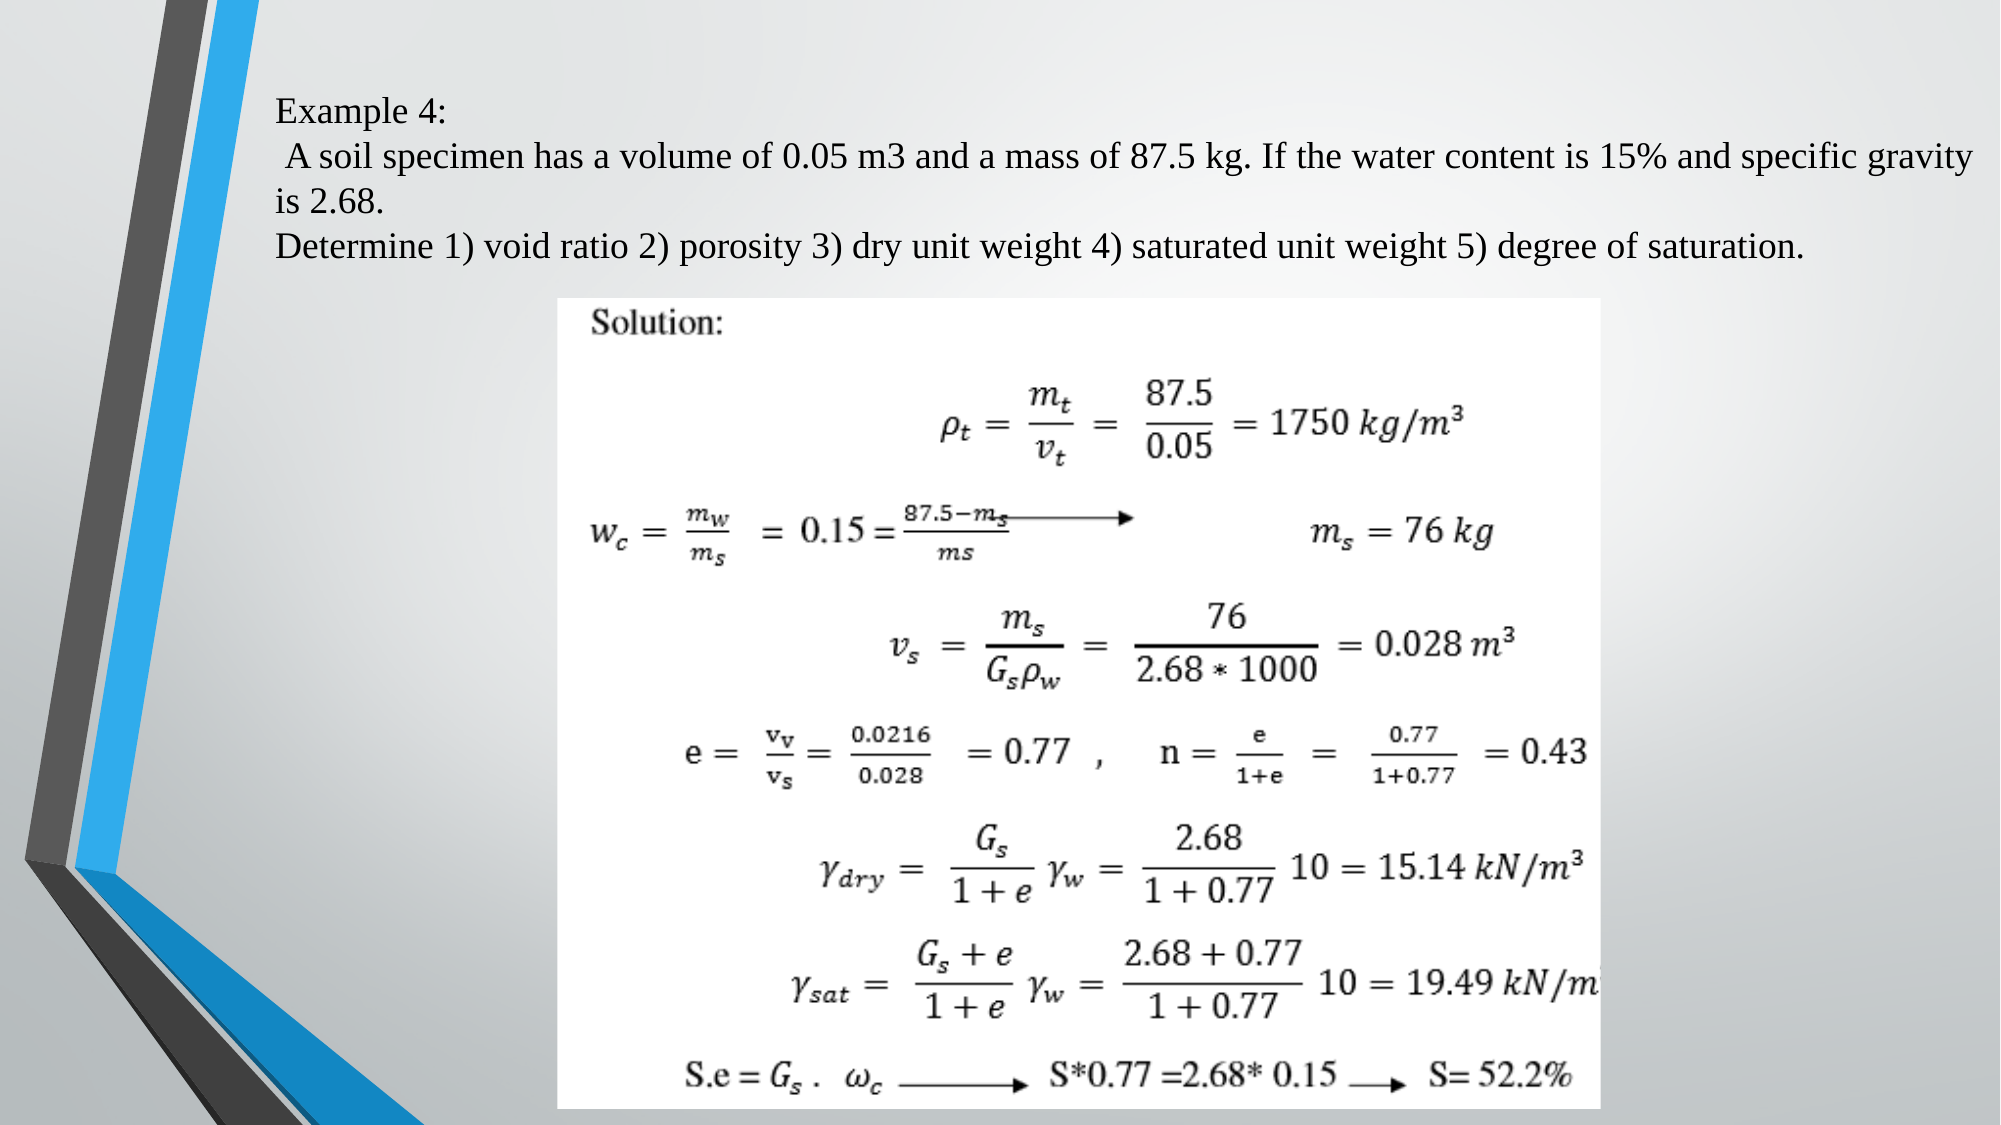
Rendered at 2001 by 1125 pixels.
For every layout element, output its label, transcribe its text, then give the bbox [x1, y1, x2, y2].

picture [557, 298, 1601, 1110]
text_box Example 4: A soil specimen has a volume of 0.05 m3 and a mass of 87.5 kg. If the water content is 15% and specific gravity is 2.68. Determine 1) void ratio 2) porosity 3) dry unit weight 4) saturated unit weight 5) degree of saturation. [260, 78, 2000, 274]
